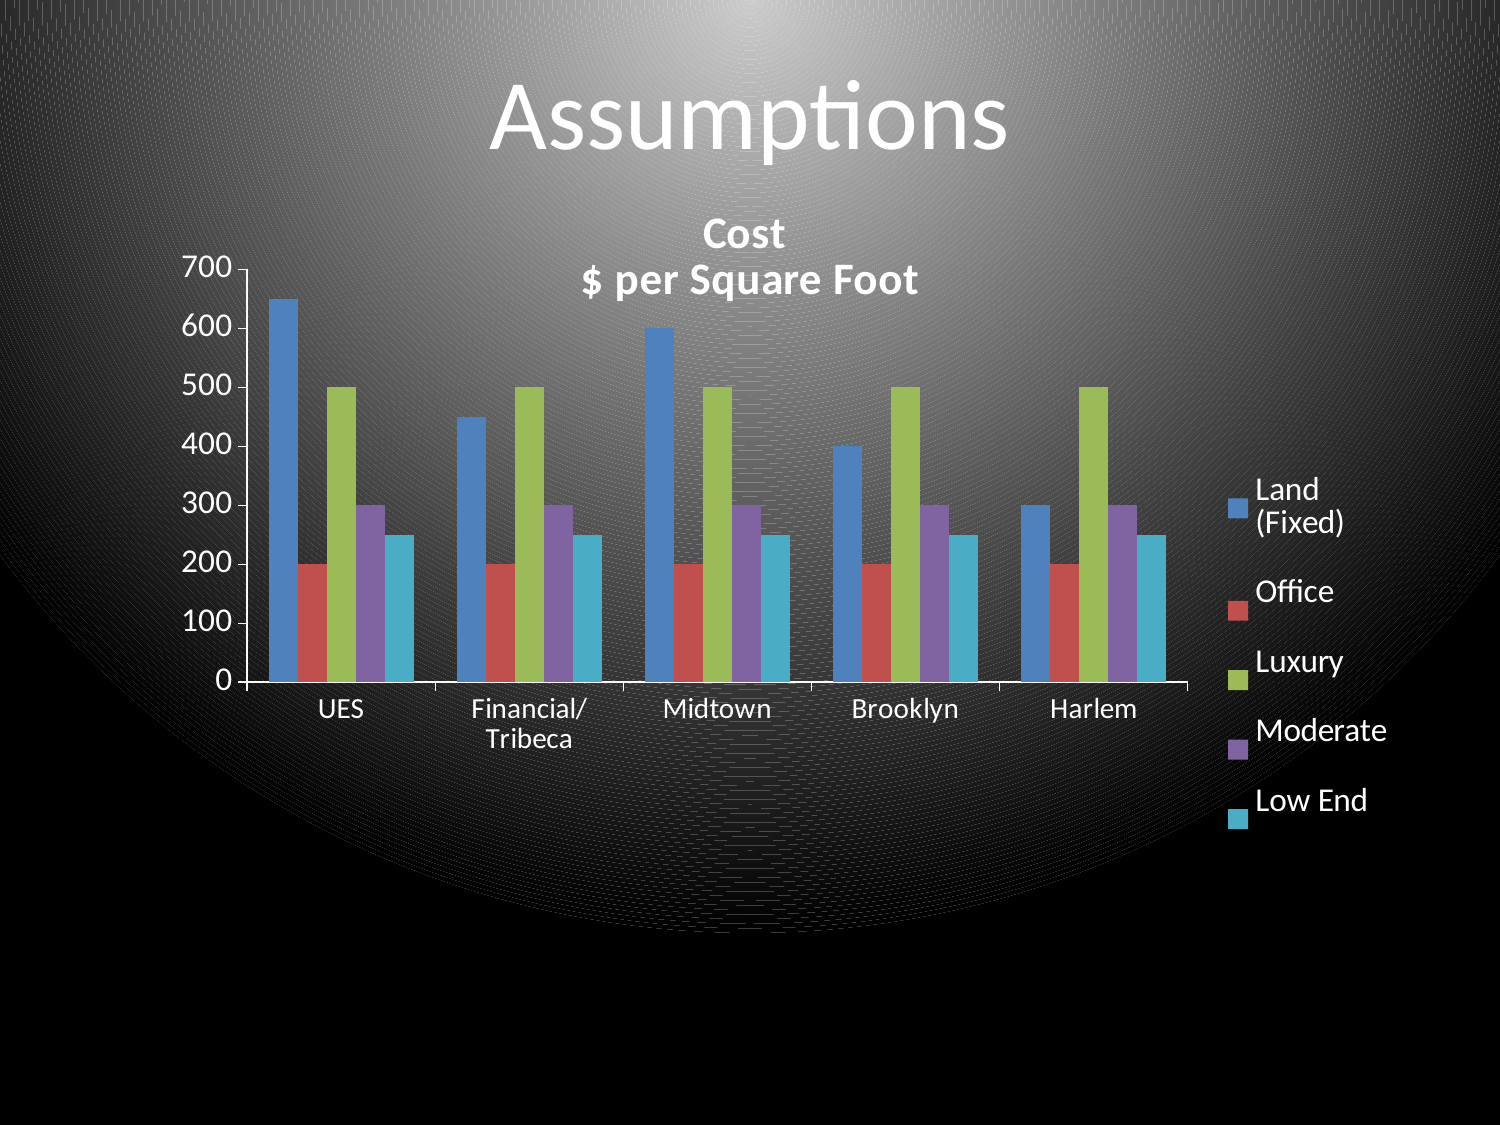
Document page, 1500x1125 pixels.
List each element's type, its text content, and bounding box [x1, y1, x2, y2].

title Assumptions [75, 45, 1425, 174]
chart [74, 174, 1426, 1076]
